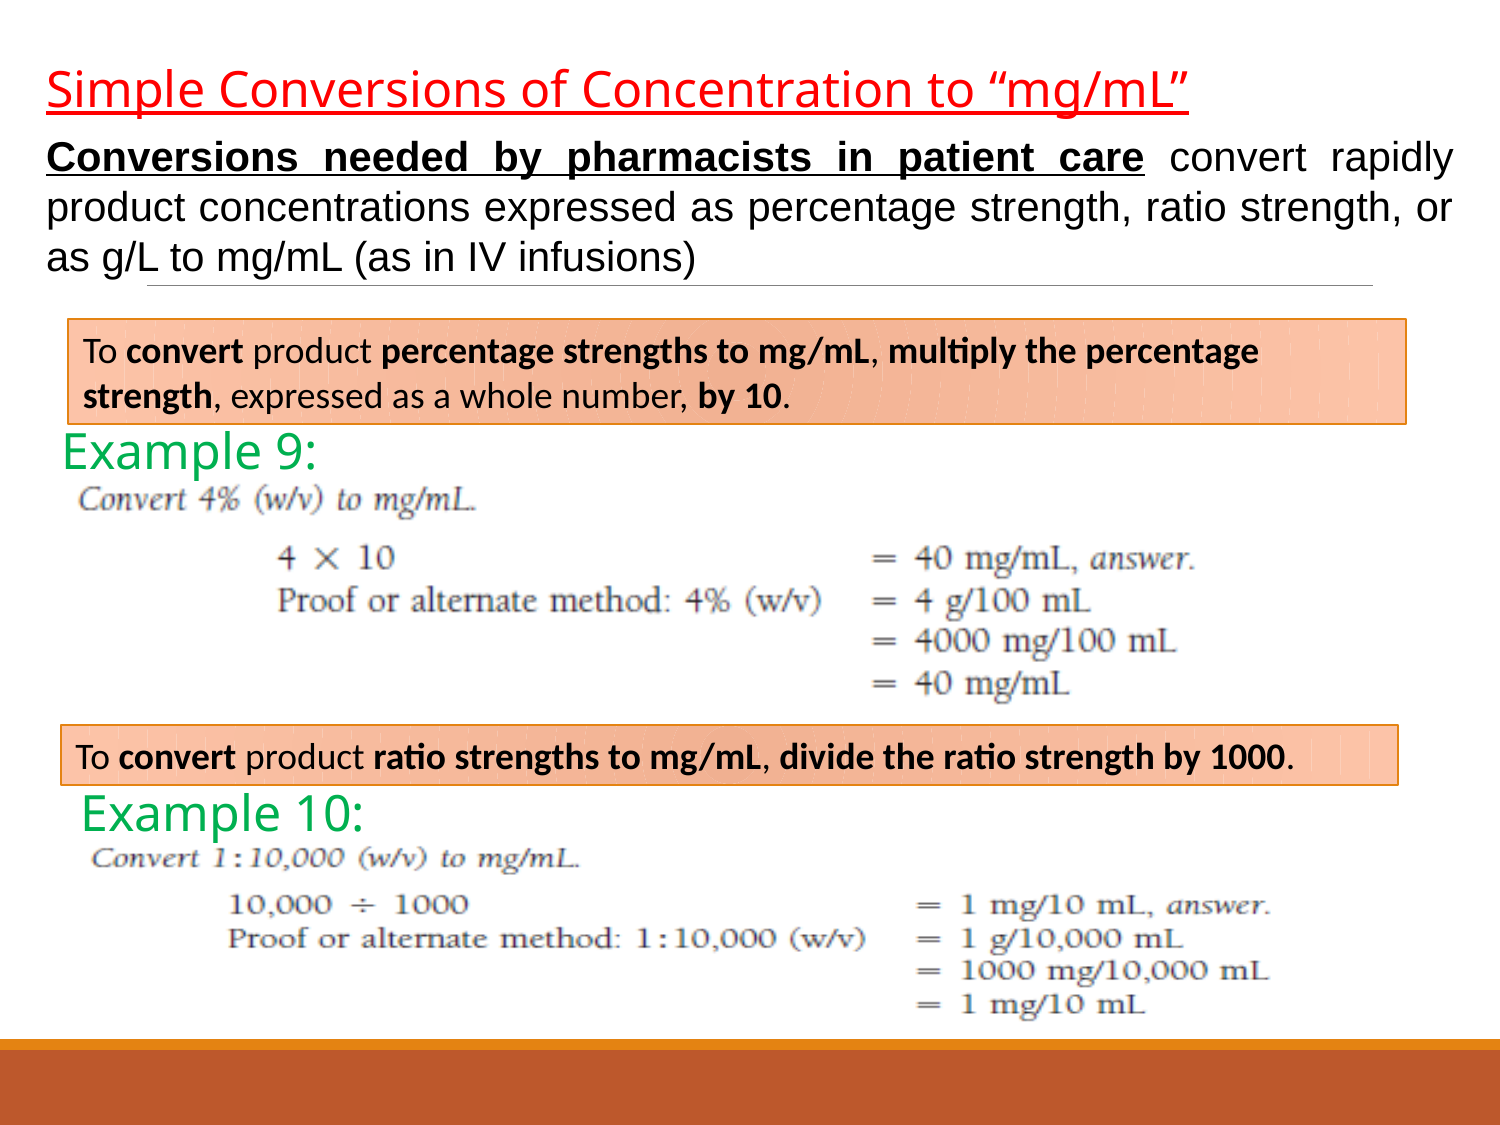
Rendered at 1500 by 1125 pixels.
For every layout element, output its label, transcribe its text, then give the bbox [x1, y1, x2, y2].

text_box Example 9: [46, 411, 447, 471]
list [17, 474, 1457, 712]
text_box Example 10: [65, 786, 466, 834]
text_box To convert product ratio strengths to mg/mL, divide the ratio strength by 1000. [60, 724, 1399, 786]
picture [30, 836, 1470, 1028]
text_box To convert product percentage strengths to mg/mL, multiply the percentage strength, expressed as a whole number, by 10. [67, 318, 1407, 425]
text_box Simple Conversions of Concentration to “mg/mL” Conversions needed by pharmacists in patient care convert rapidly product concentrations expressed as percentage strength, ratio strength, or as g/L to mg/mL (as in IV infusions) [31, 49, 1469, 288]
